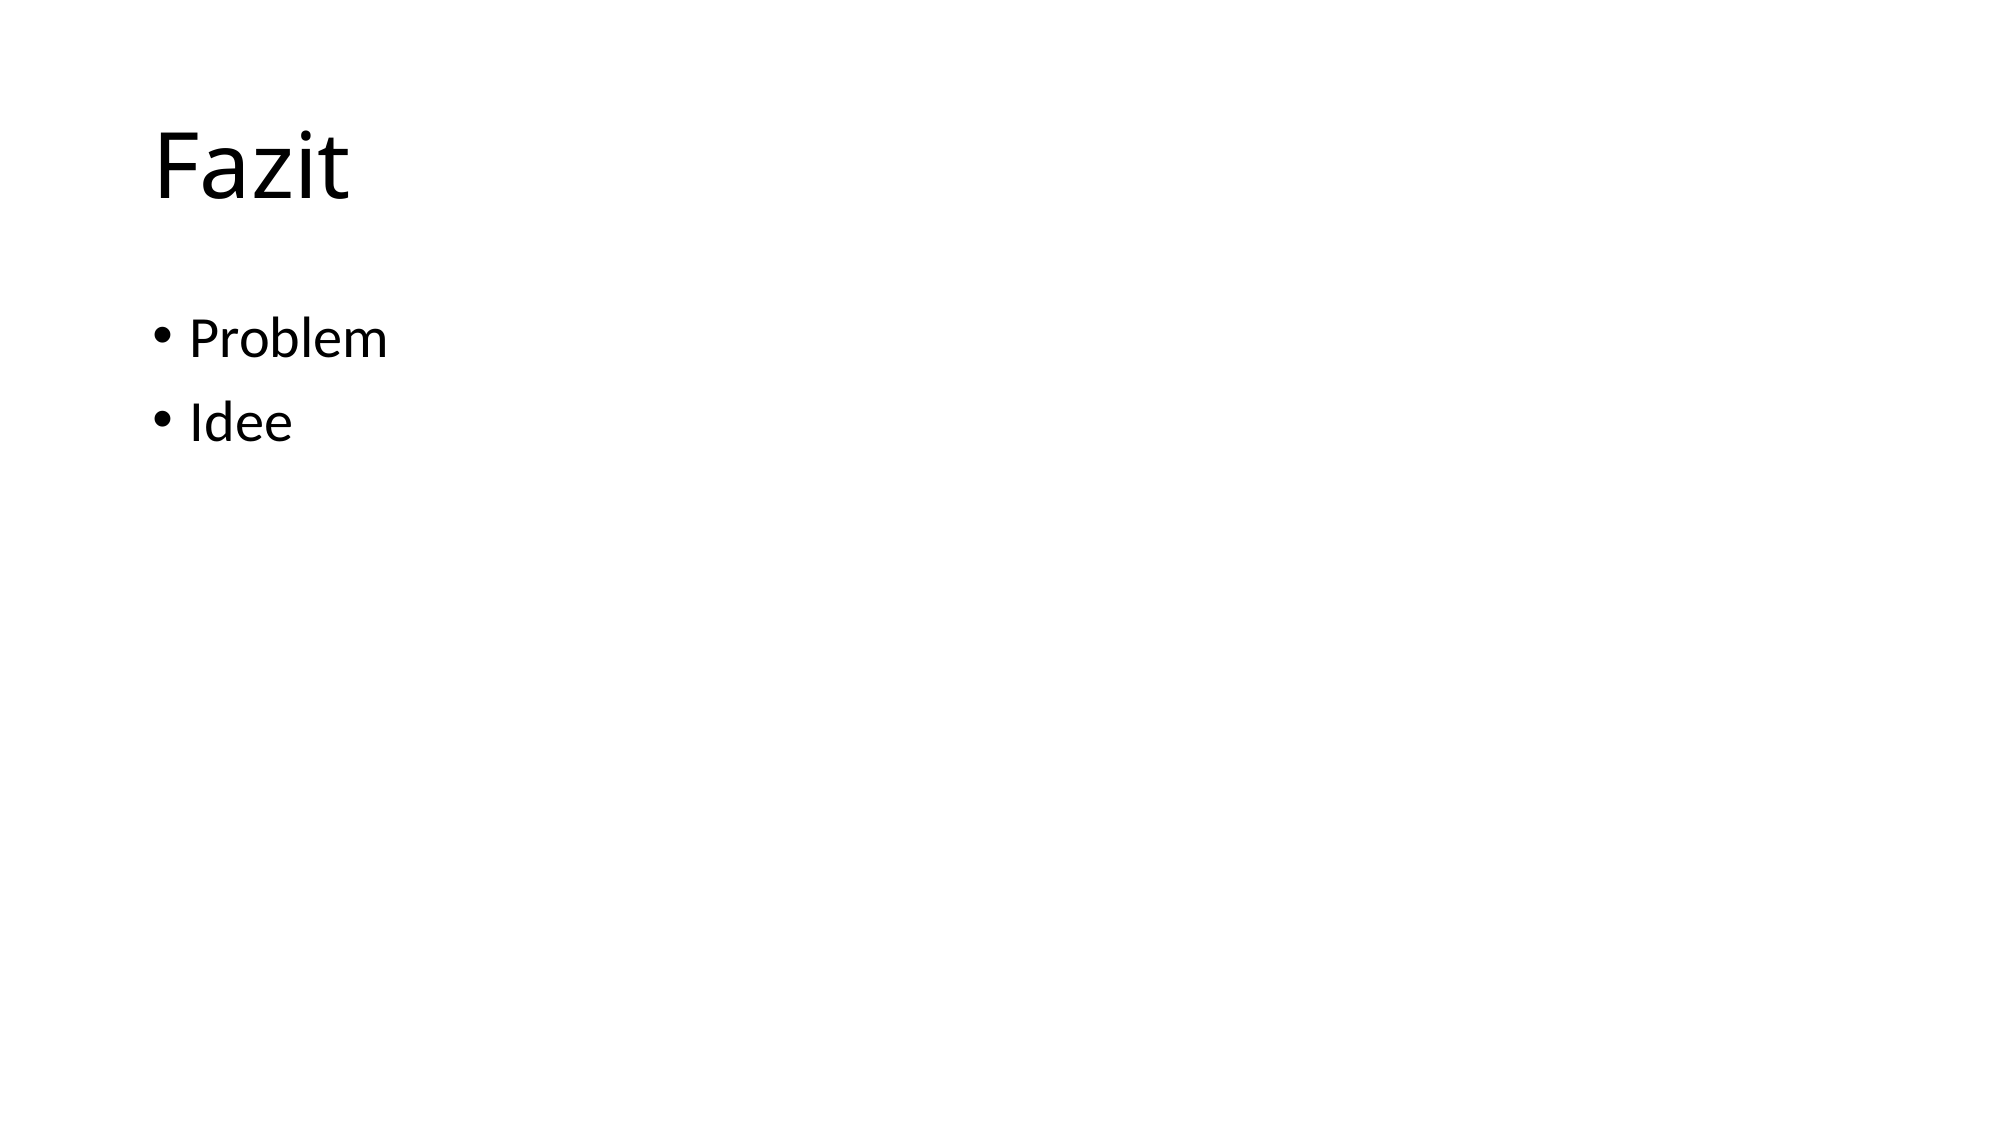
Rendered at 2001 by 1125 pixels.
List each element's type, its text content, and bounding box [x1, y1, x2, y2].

list Problem Idee [137, 299, 1863, 1014]
title Fazit [137, 59, 1863, 278]
